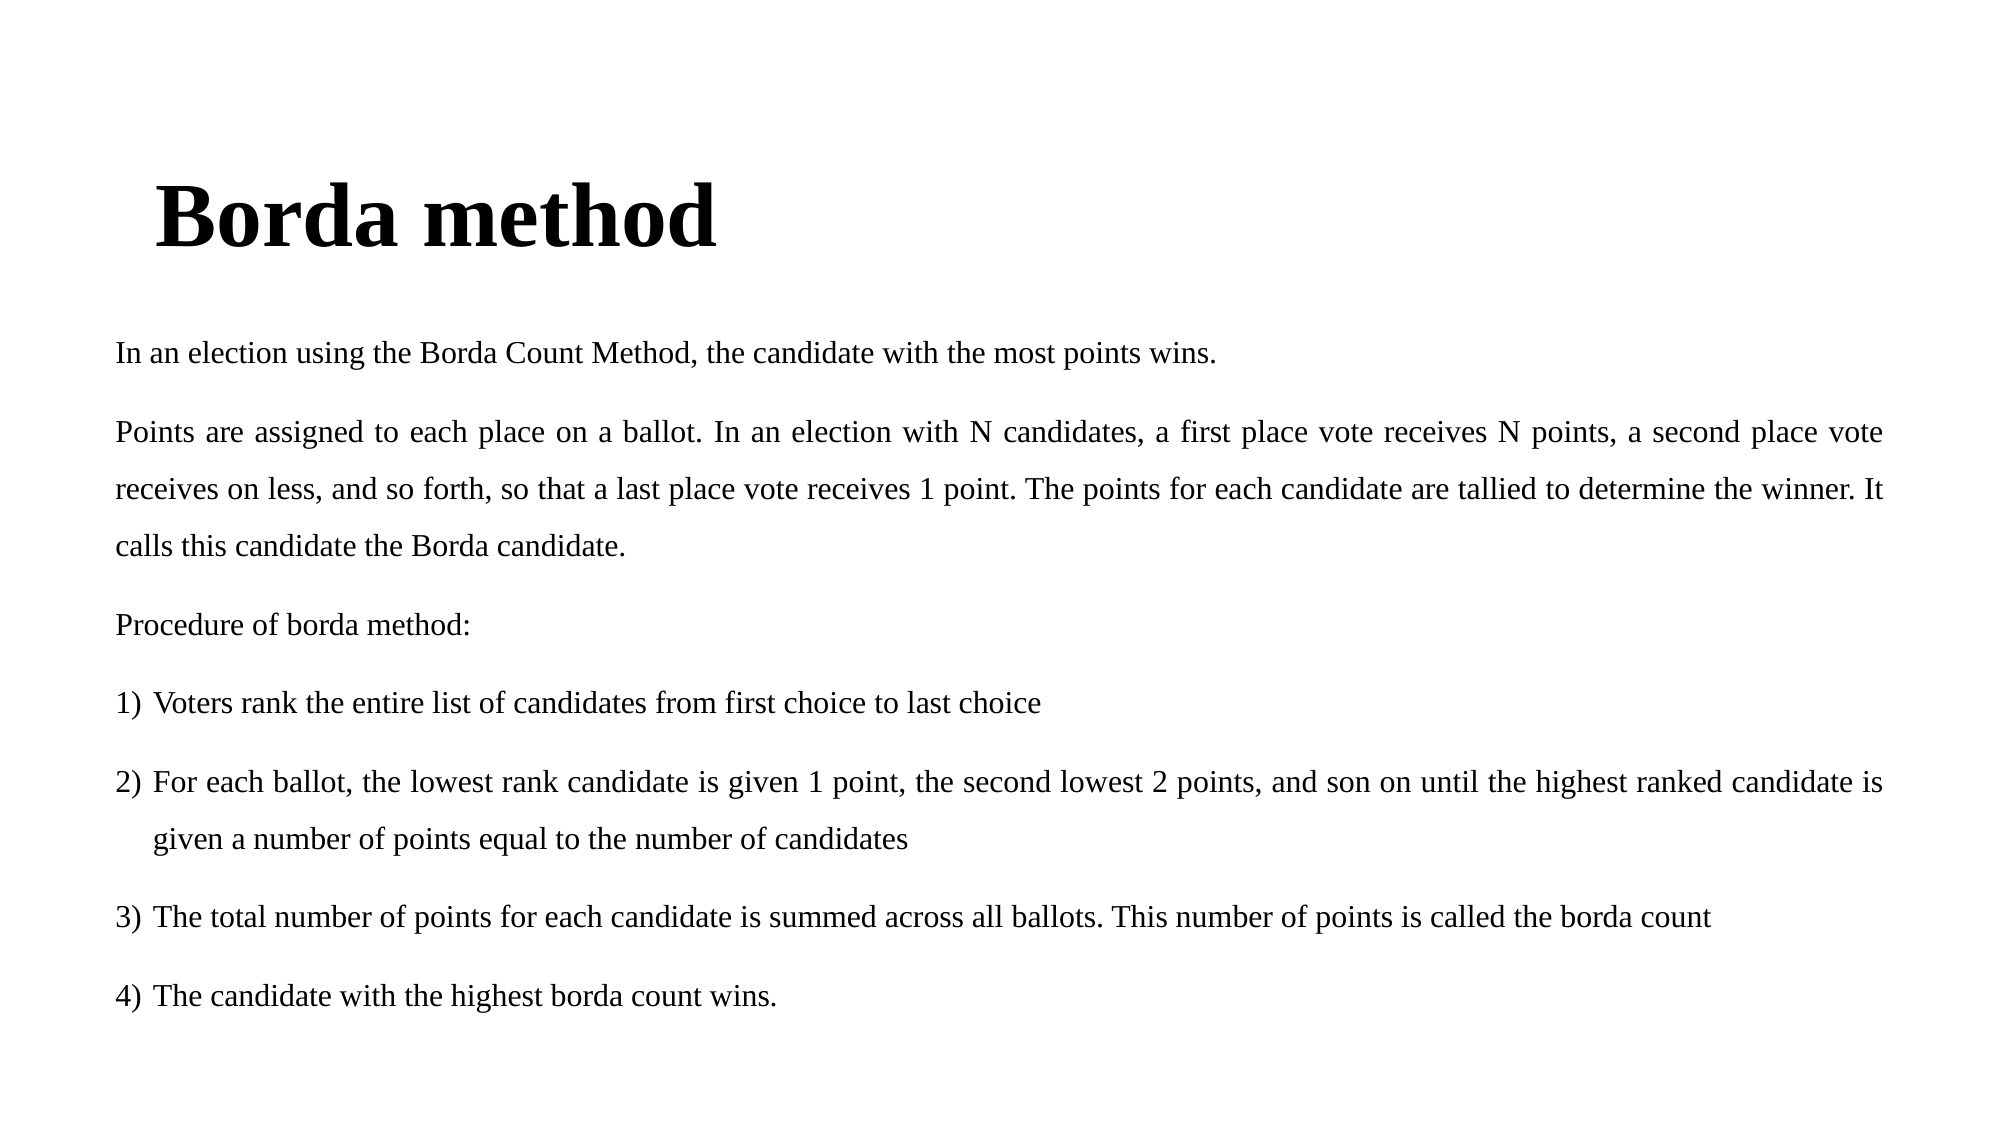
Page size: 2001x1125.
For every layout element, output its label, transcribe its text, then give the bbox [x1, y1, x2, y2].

list In an election using the Borda Count Method, the candidate with the most points wins. Points are assigned to each place on a ballot. In an election with N candidates, a first place vote receives N points, a second place vote receives on less, and so forth, so that a last place vote receives 1 point. The points for each candidate are tallied to determine the winner. It calls this candidate the Borda candidate. Procedure of borda method: Voters rank the entire list of candidates from first choice to last choice For each ballot, the lowest rank candidate is given 1 point, the second lowest 2 points, and son on until the highest ranked candidate is given a number of points equal to the number of candidates The total number of points for each candidate is summed across all ballots. This number of points is called the borda count The candidate with the highest borda count wins. [100, 305, 1900, 1027]
title Borda method [140, 149, 1148, 285]
